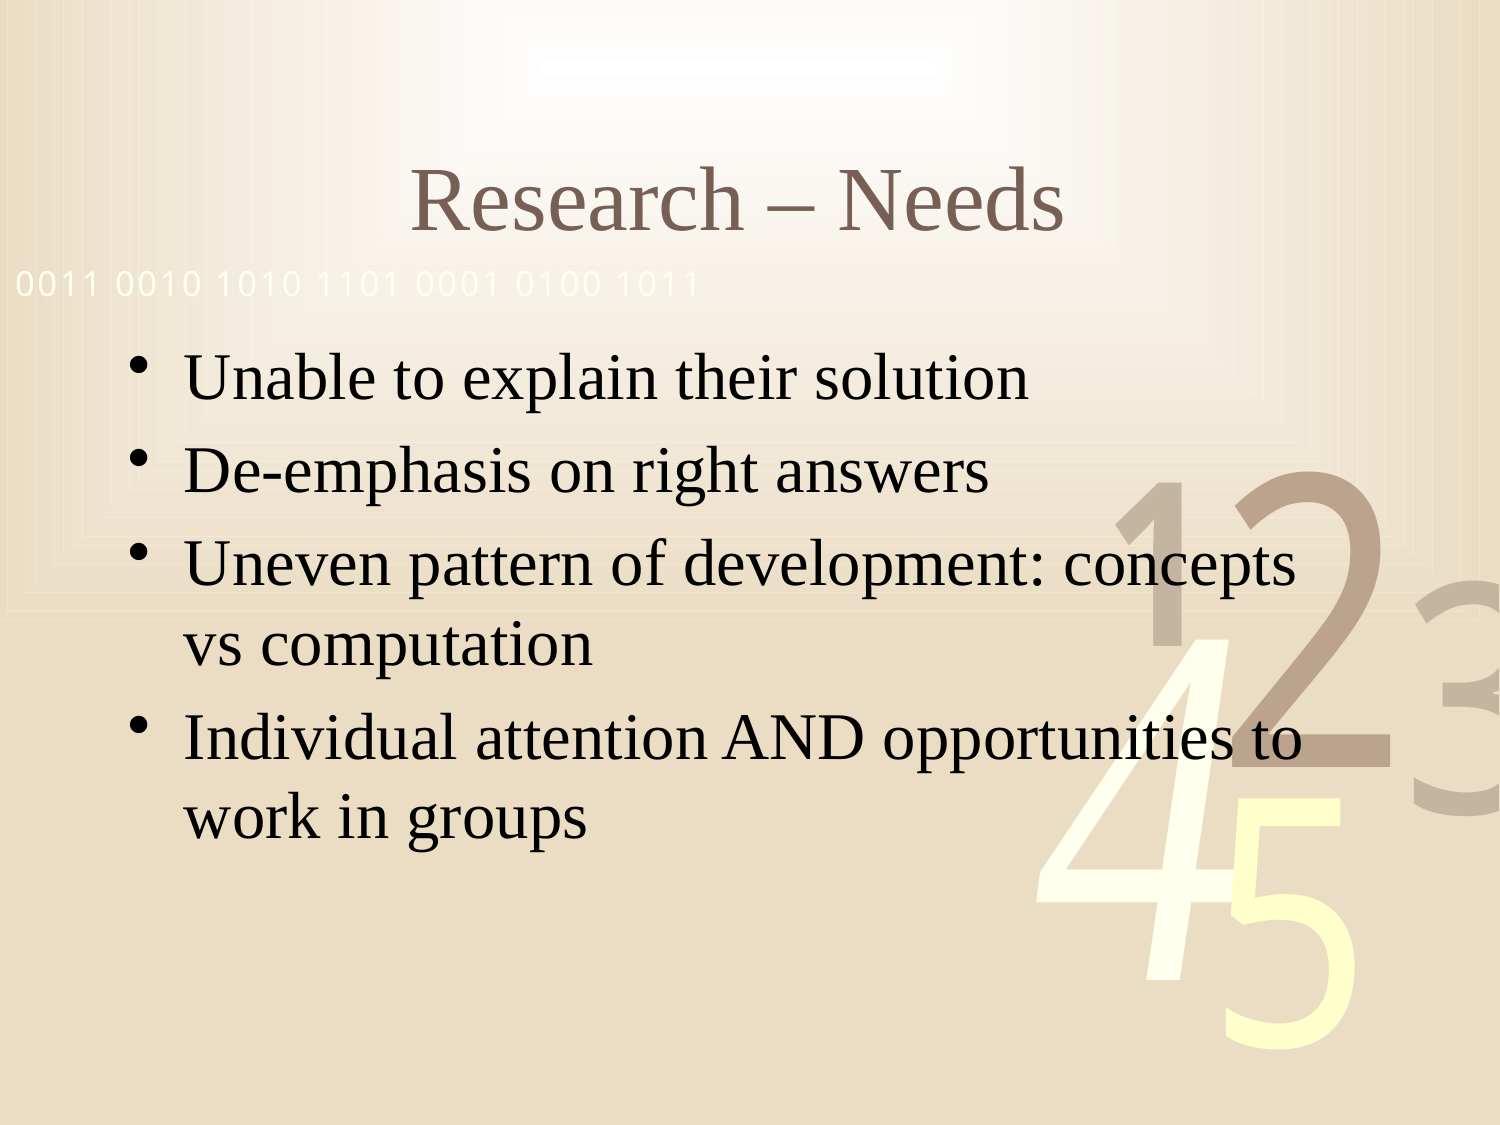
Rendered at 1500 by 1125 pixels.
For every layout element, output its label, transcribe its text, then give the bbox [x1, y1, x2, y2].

title Research – Needs [112, 99, 1388, 288]
list Unable to explain their solution De-emphasis on right answers Uneven pattern of development: concepts vs computation Individual attention AND opportunities to work in groups [112, 324, 1388, 1001]
